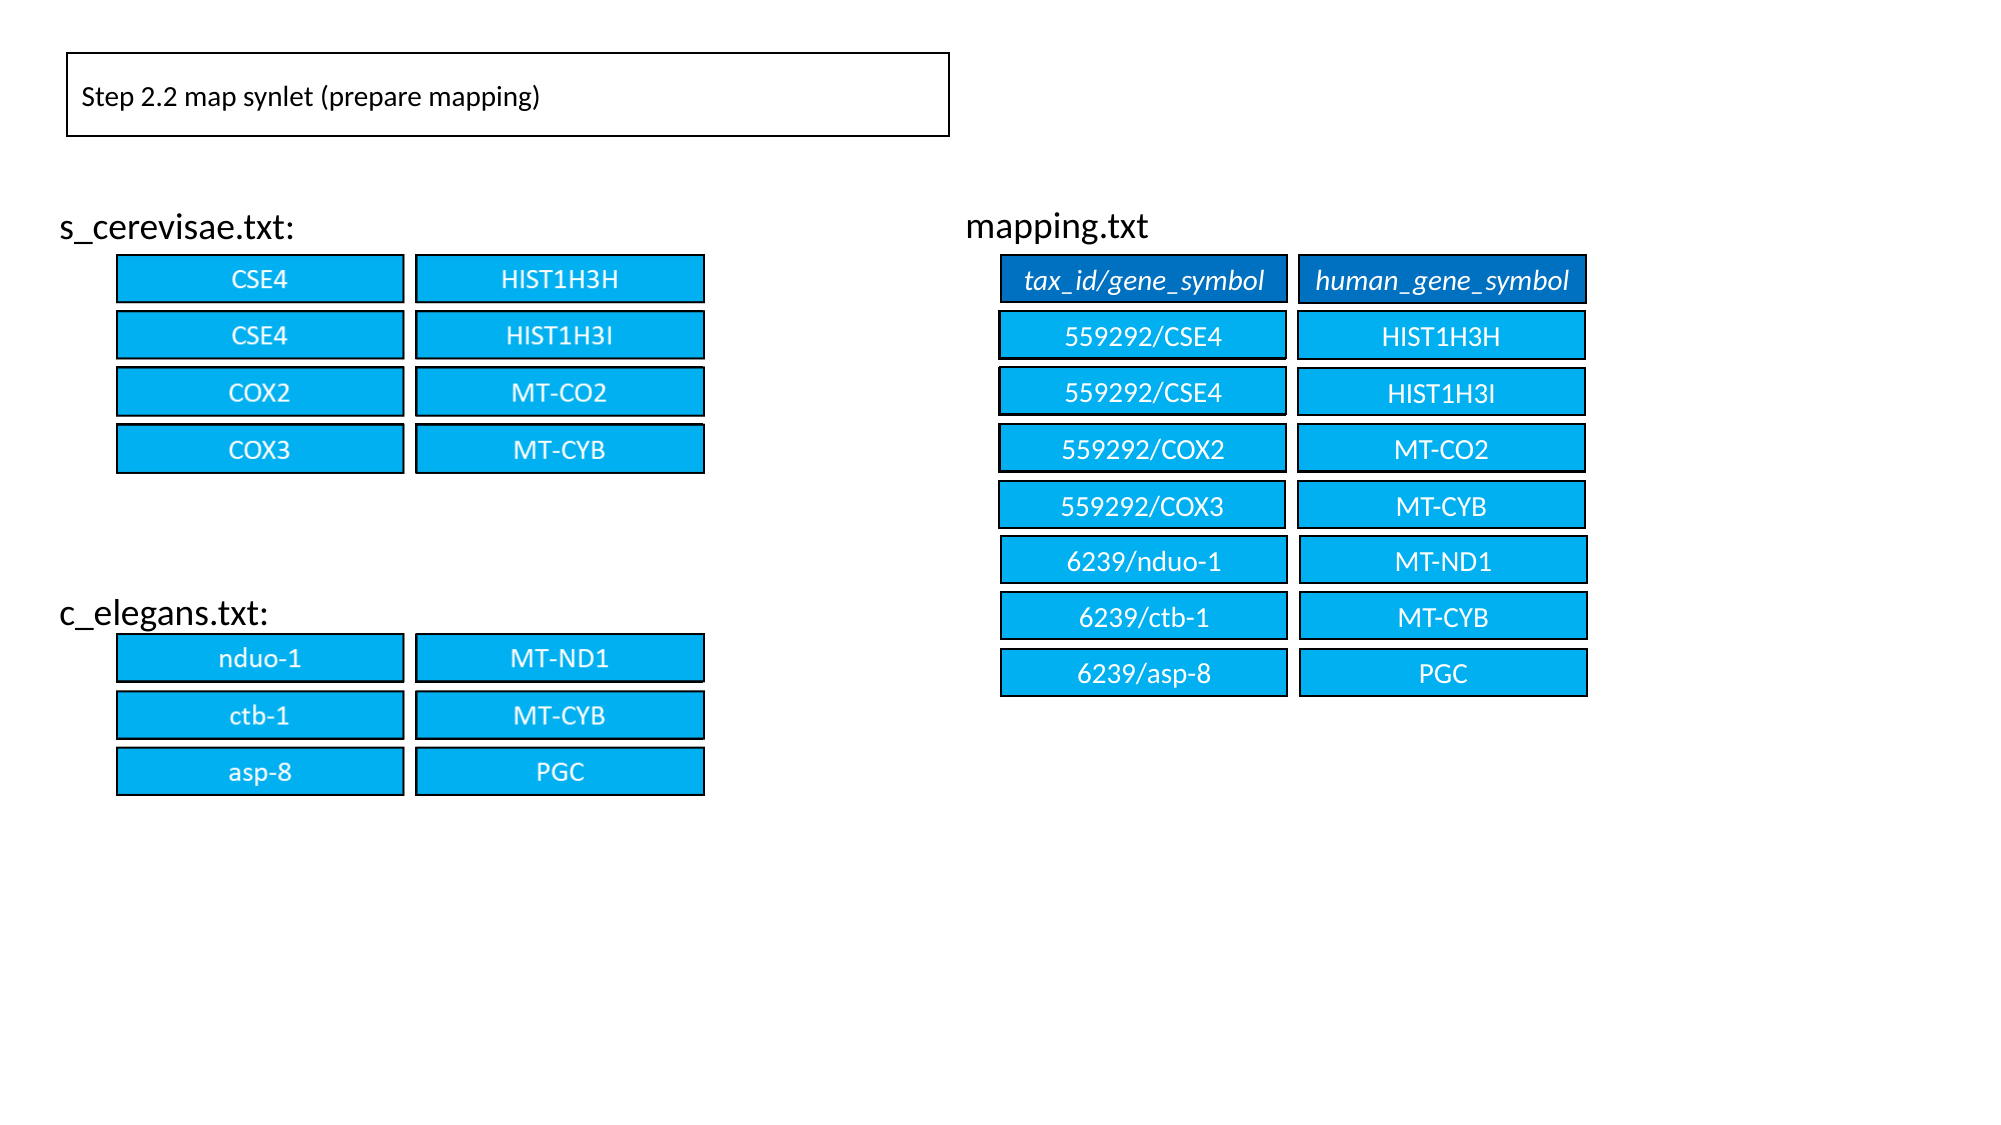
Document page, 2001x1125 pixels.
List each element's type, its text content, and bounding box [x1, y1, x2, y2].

text_box Step 2.2 map synlet (prepare mapping) [66, 52, 950, 137]
picture [116, 251, 705, 484]
text_box 559292/COX3 [998, 480, 1286, 529]
text_box MT-CO2 [1297, 423, 1586, 473]
text_box c_elegans.txt: [44, 580, 285, 641]
text_box MT-CYB [1299, 591, 1588, 640]
text_box mapping.txt [950, 193, 1164, 254]
text_box HIST1H3I [1297, 367, 1586, 416]
text_box 559292/COX2 [999, 423, 1287, 473]
text_box human_gene_symbol [1298, 254, 1587, 304]
text_box 6239/nduo-1 [1000, 535, 1288, 584]
text_box MT-ND1 [1299, 535, 1588, 584]
text_box tax_id/gene_symbol [1000, 254, 1288, 303]
text_box 559292/CSE4 [999, 310, 1287, 359]
text_box 559292/CSE4 [999, 366, 1287, 415]
text_box MT-CYB [1297, 480, 1586, 529]
text_box 6239/ctb-1 [1000, 591, 1288, 640]
text_box PGC [1299, 648, 1588, 697]
text_box s_cerevisae.txt: [44, 194, 311, 255]
picture [116, 631, 705, 807]
text_box HIST1H3H [1297, 310, 1586, 360]
text_box 6239/asp-8 [1000, 648, 1288, 697]
